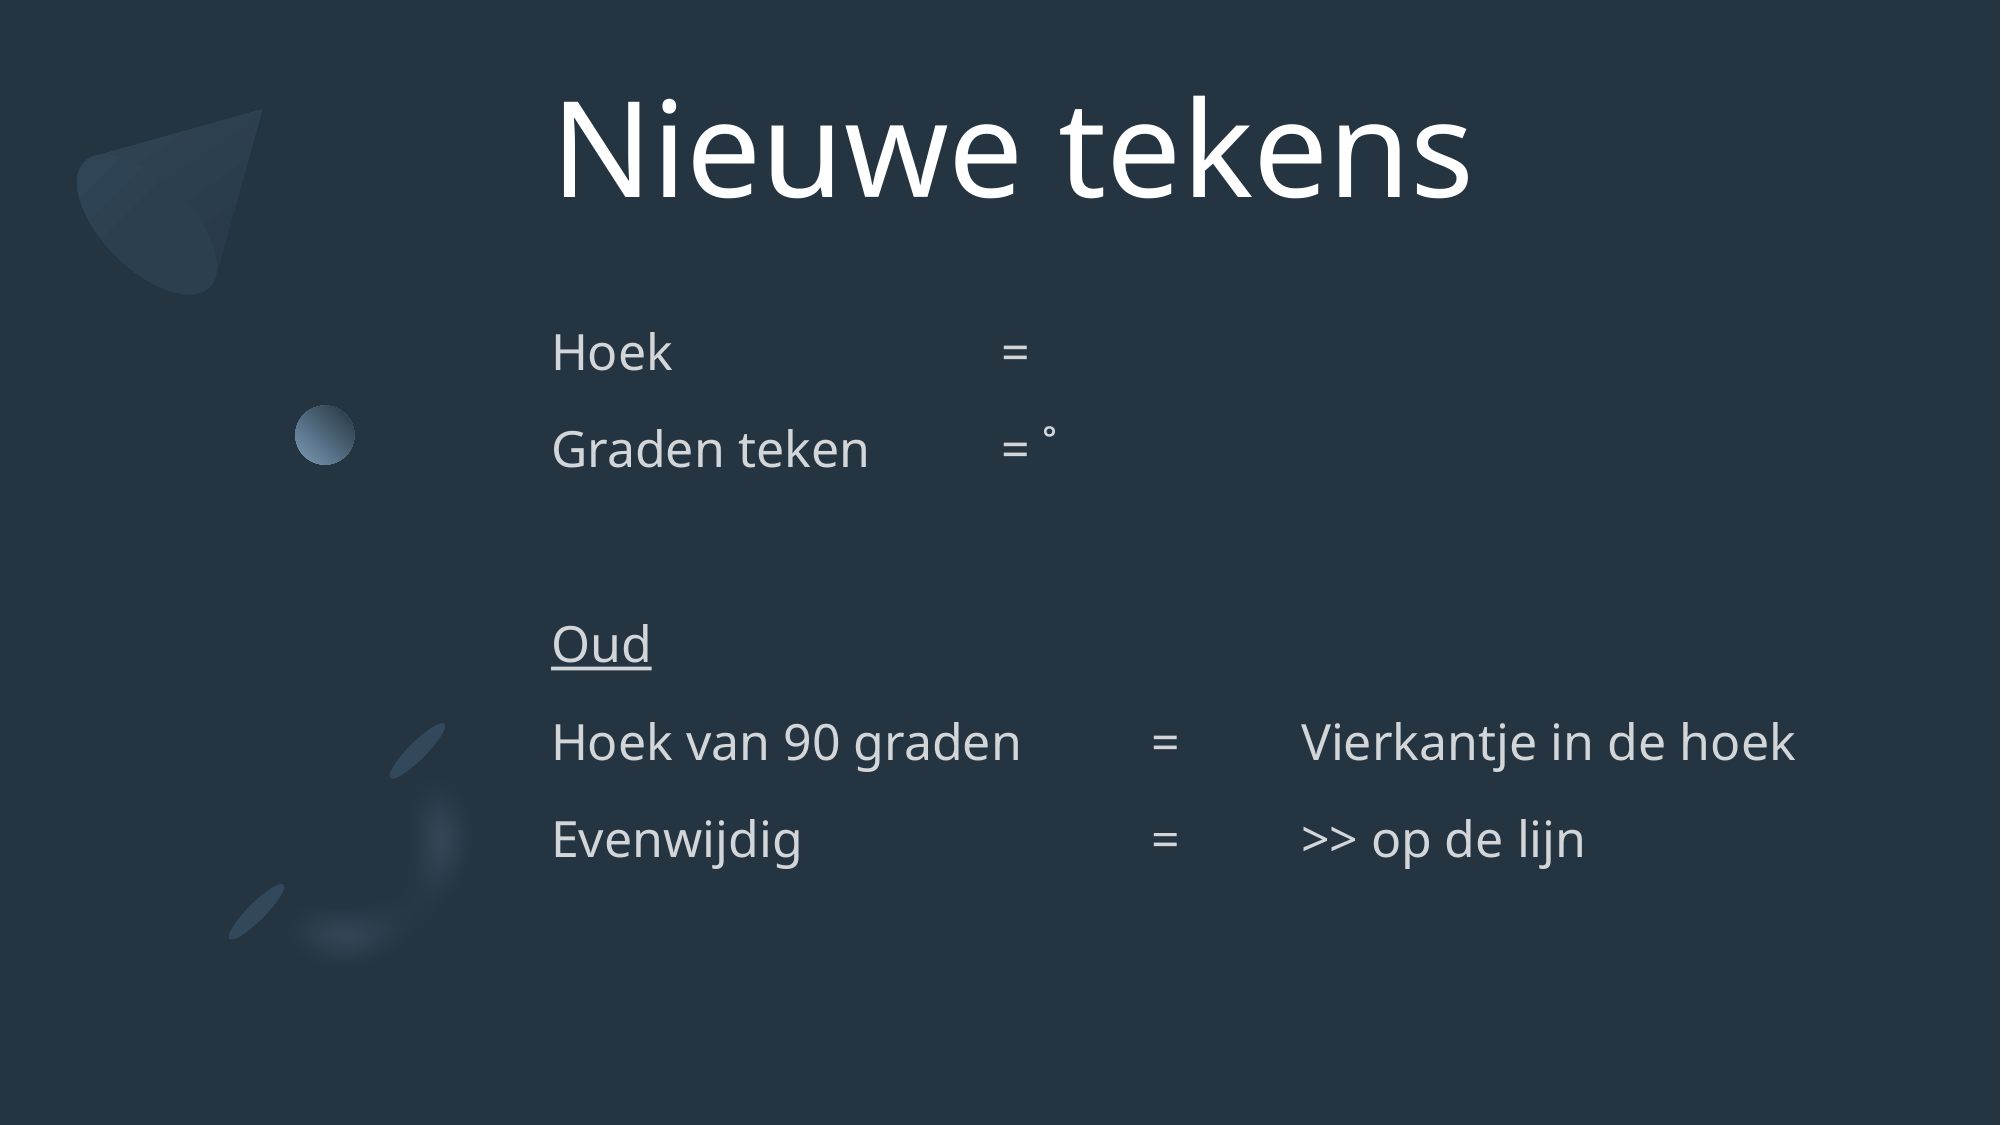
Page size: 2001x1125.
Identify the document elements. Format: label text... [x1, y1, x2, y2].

title Nieuwe tekens [551, 63, 1910, 549]
